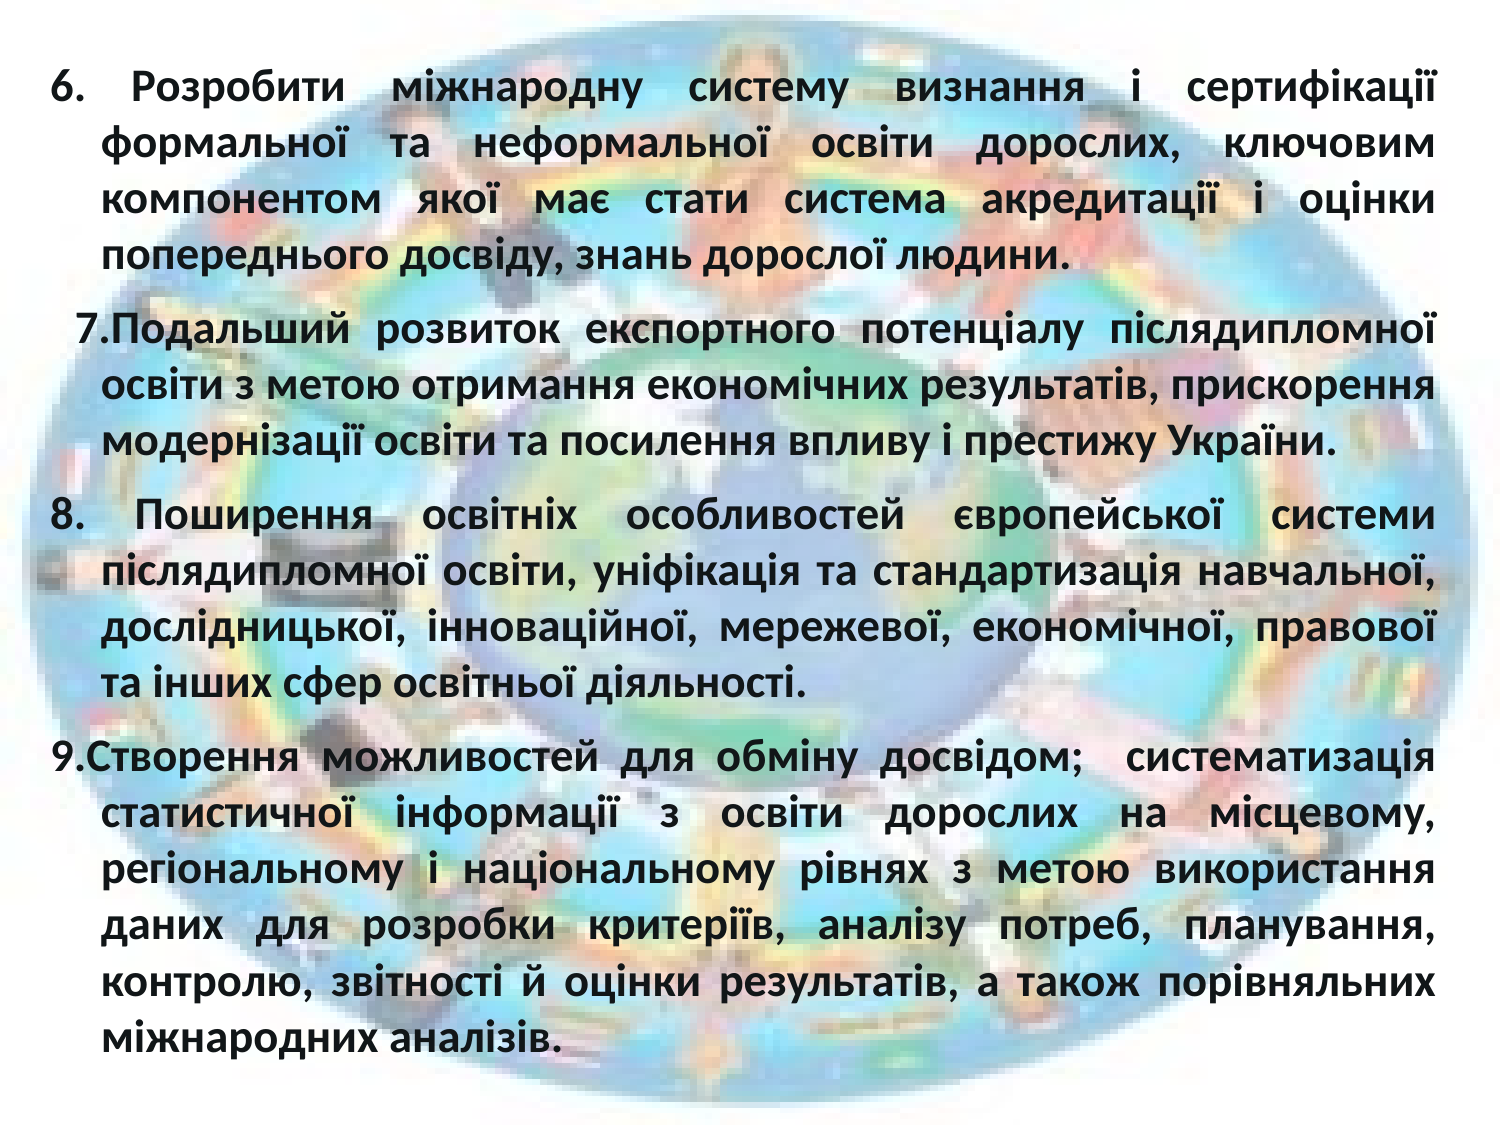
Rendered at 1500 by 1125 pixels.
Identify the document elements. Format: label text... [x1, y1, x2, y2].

list 6. Розробити міжнародну систему визнання і сертифікації формальної та неформальної освіти дорослих, ключовим компонентом якої має стати система акредитації і оцінки попереднього досвіду, знань дорослої людини. 7.Подальший розвиток експортного потенціалу післядипломної освіти з метою отримання економічних результатів, прискорення модернізації освіти та посилення впливу і престижу України. 8. Поширення освітніх особливостей європейської системи післядипломної освіти, уніфікація та стандартизація навчальної, дослідницької, інноваційної, мережевої, економічної, правової та інших сфер освітньої діяльності. 9.Створення можливостей для обміну досвідом; систематизація статистичної інформації з освіти дорослих на місцевому, регіональному і національному рівнях з метою використання даних для розробки критеріїв, аналізу потреб, планування, контролю, звітності й оцінки результатів, а також порівняльних міжнародних аналізів. [34, 46, 1454, 1125]
